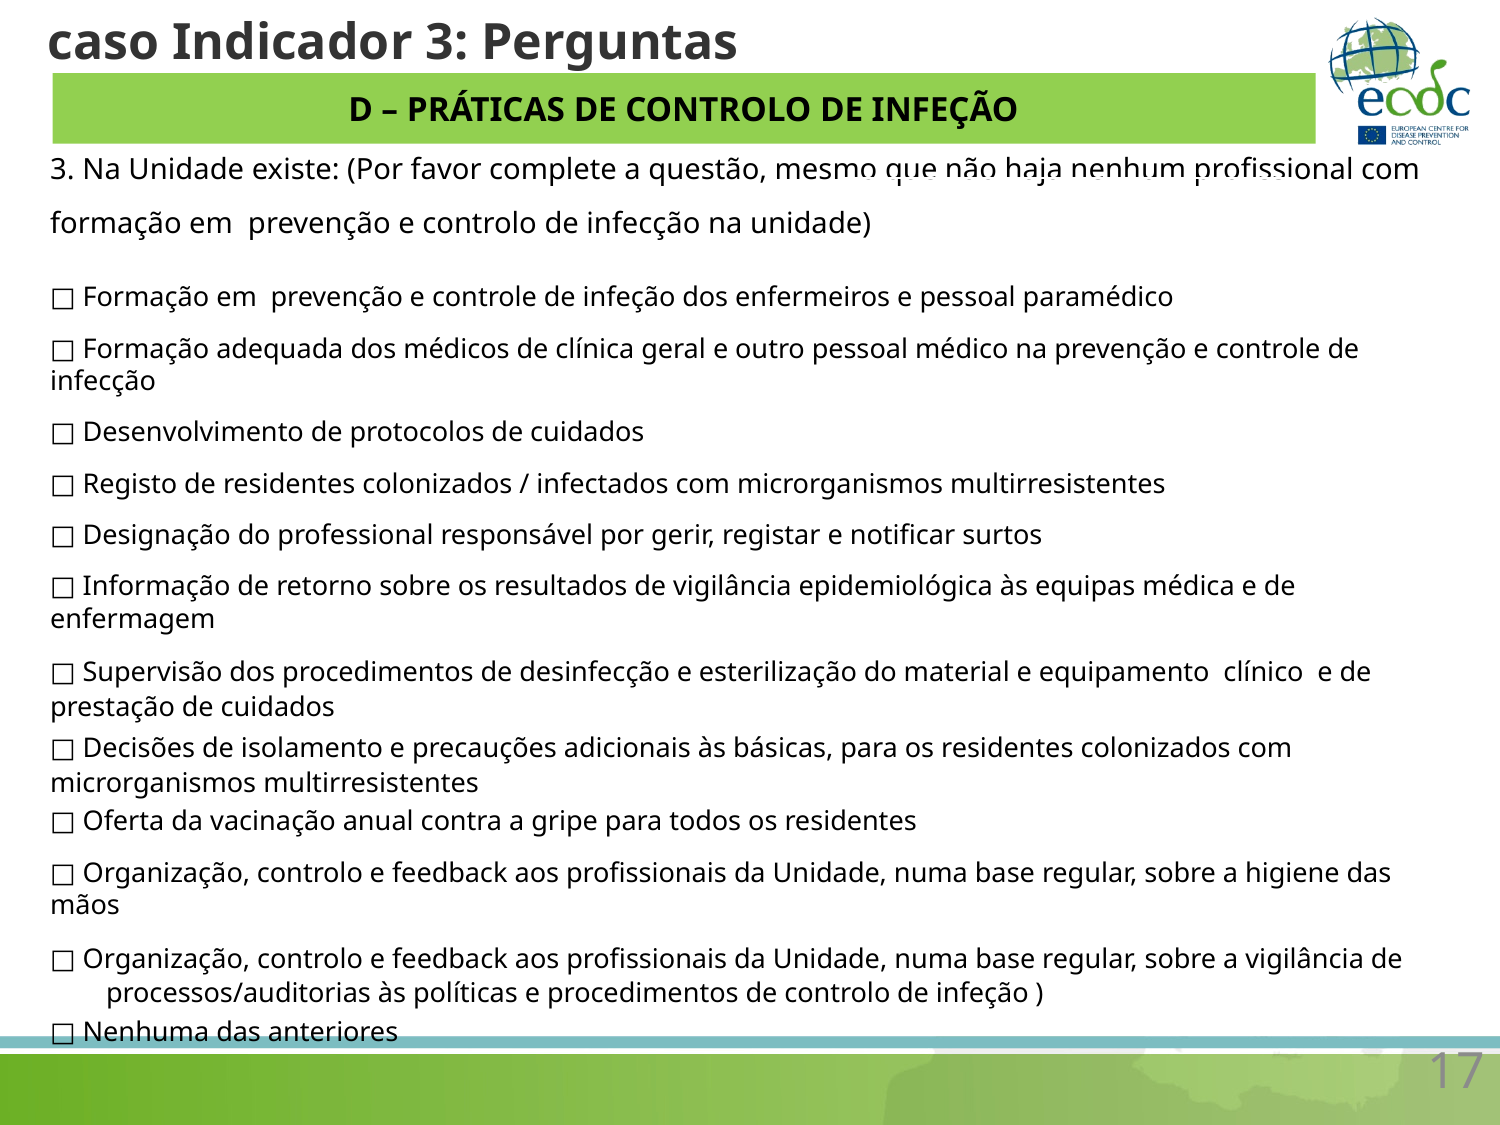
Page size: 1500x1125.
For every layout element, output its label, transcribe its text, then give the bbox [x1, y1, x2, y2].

text_box D – PRÁTICAS DE CONTROLO DE INFEÇÃO [333, 84, 1097, 136]
title caso Indicador 3: Perguntas [47, 16, 1398, 110]
list [0, 257, 1399, 957]
text_box 3. Na Unidade existe: (Por favor complete a questão, mesmo que não haja nenhum profissional com formação em prevenção e controlo de infecção na unidade) □ Formação em prevenção e controle de infeção dos enfermeiros e pessoal paramédico □ Formação adequada dos médicos de clínica geral e outro pessoal médico na prevenção e controle de infecção □ Desenvolvimento de protocolos de cuidados □ Registo de residentes colonizados / infectados com microrganismos multirresistentes □ Designação do professional responsável por gerir, registar e notificar surtos □ Informação de retorno sobre os resultados de vigilância epidemiológica às equipas médica e de enfermagem □ Supervisão dos procedimentos de desinfecção e esterilização do material e equipamento clínico e de prestação de cuidados □ Decisões de isolamento e precauções adicionais às básicas, para os residentes colonizados com microrganismos multirresistentes □ Oferta da vacinação anual contra a gripe para todos os residentes □ Organização, controlo e feedback aos profissionais da Unidade, numa base regular, sobre a higiene das mãos □ Organização, controlo e feedback aos profissionais da Unidade, numa base regular, sobre a vigilância de processos/auditorias às políticas e procedimentos de controlo de infeção ) □ Nenhuma das anteriores [50, 131, 1431, 234]
text_box [52, 73, 1316, 144]
picture [0, 1036, 1500, 1125]
slide_number 17 [1149, 1042, 1500, 1103]
picture [1328, 17, 1473, 148]
